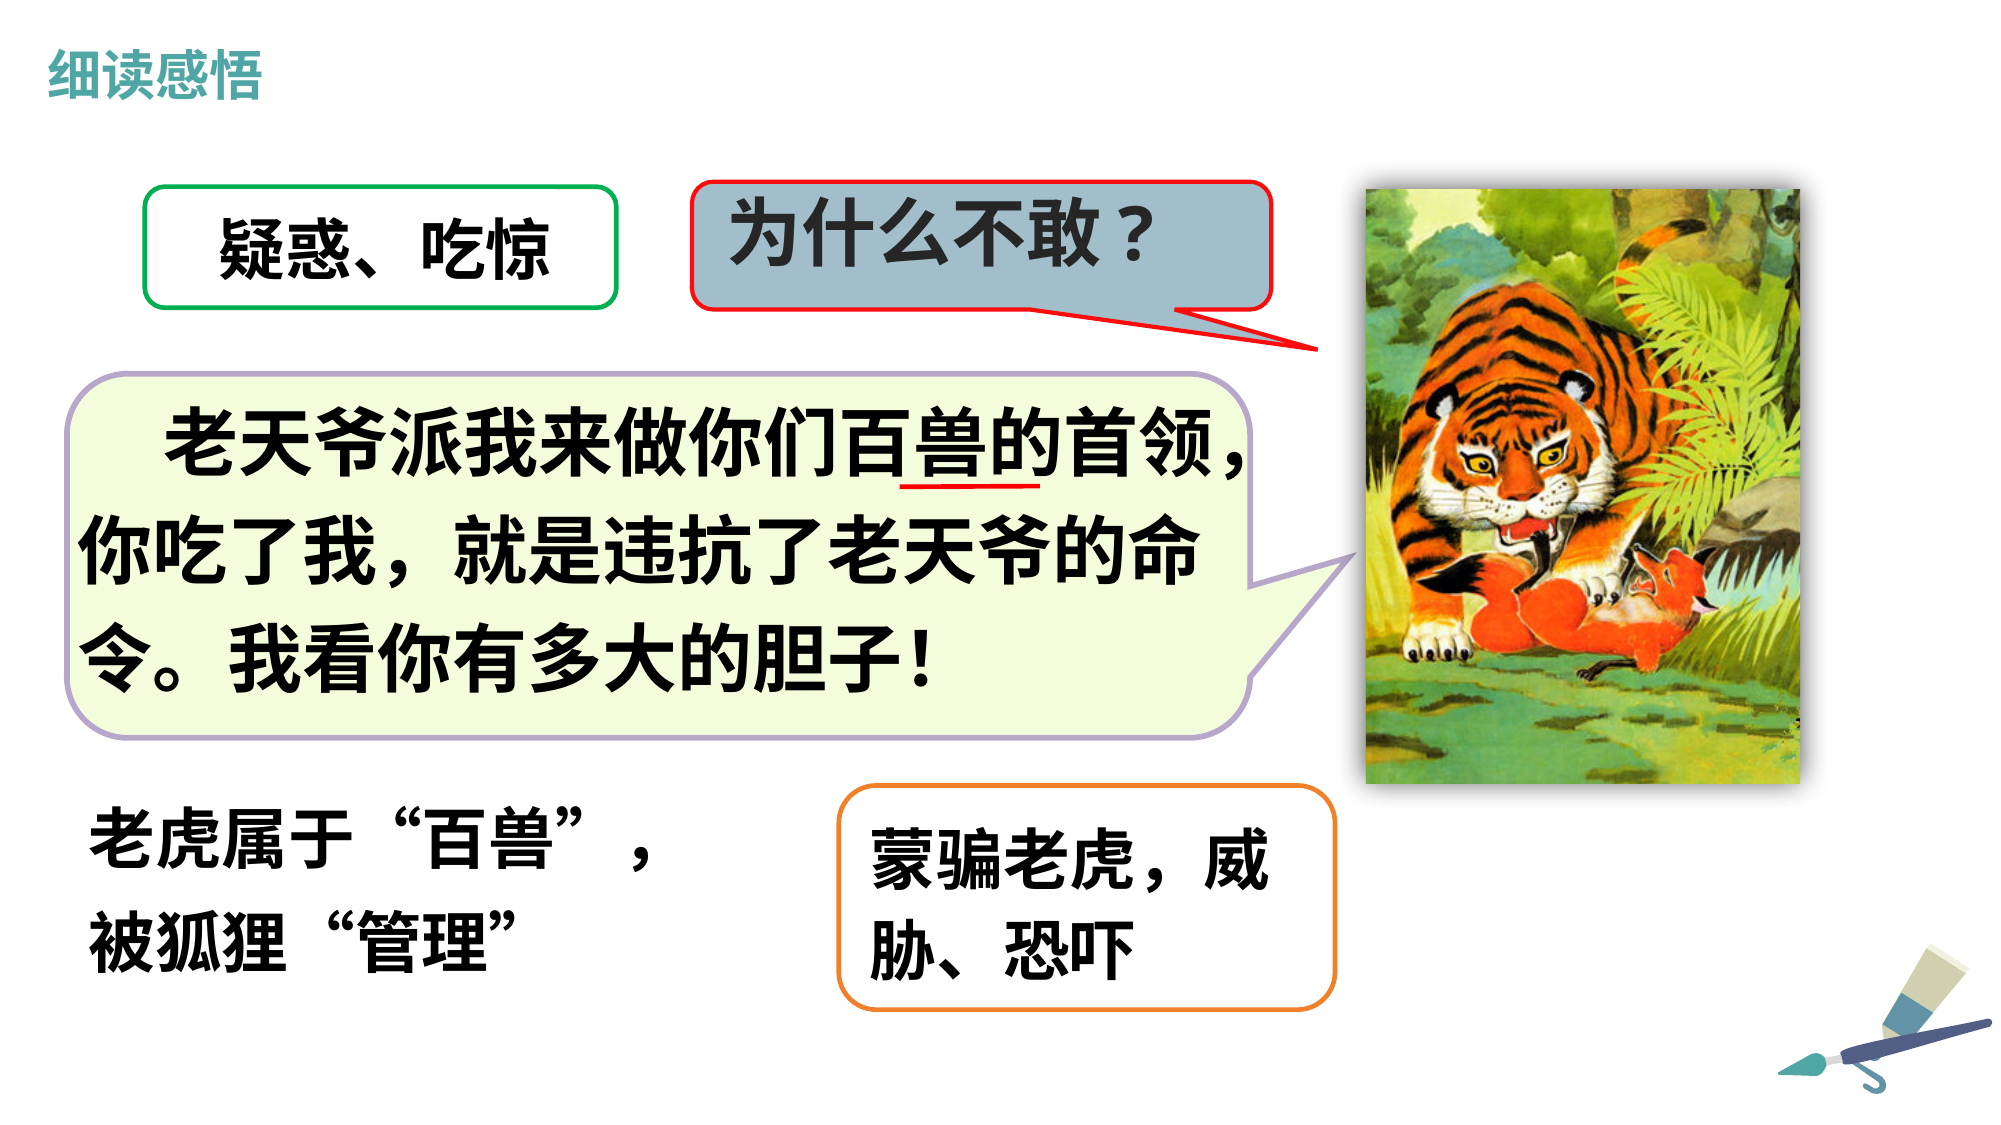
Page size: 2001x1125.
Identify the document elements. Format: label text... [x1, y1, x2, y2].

text_box 细读感悟 [32, 33, 347, 114]
text_box [75, 710, 1242, 739]
text_box 蒙骗老虎，威胁、恐吓 [838, 785, 1336, 1010]
text_box 疑惑、吃惊 [155, 176, 617, 199]
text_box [1811, 945, 1974, 1125]
text_box 为什么不敢? [711, 177, 1310, 283]
text_box 老虎属于“百兽”，被狐狸“管理” [68, 763, 692, 992]
text_box [690, 180, 1318, 351]
text_box [1273, 558, 1342, 652]
text_box [143, 185, 618, 309]
text_box 老天爷派我来做你们百兽的首领，你吃了我，就是违抗了老天爷的命令。我看你有多大的胆子！ [62, 370, 1273, 710]
picture [1365, 189, 1801, 784]
